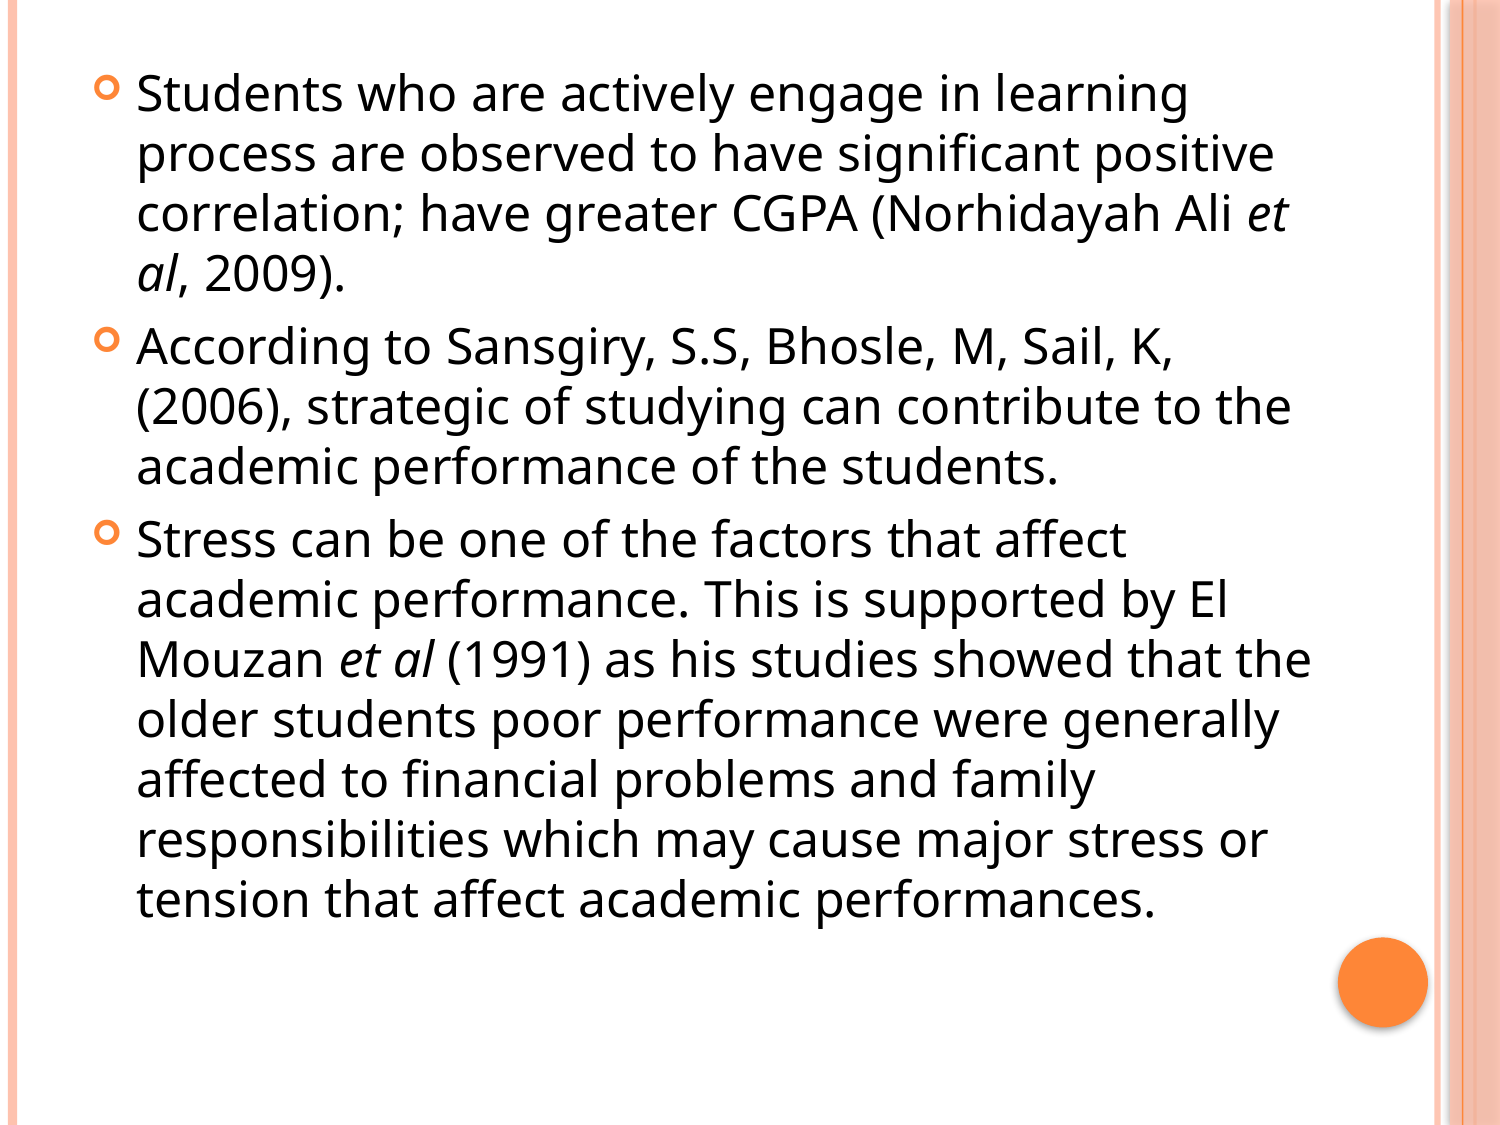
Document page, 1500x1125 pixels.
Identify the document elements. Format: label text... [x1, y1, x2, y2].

list Students who are actively engage in learning process are observed to have significant positive correlation; have greater CGPA (Norhidayah Ali et al, 2009). According to Sansgiry, S.S, Bhosle, M, Sail, K, (2006), strategic of studying can contribute to the academic performance of the students. Stress can be one of the factors that affect academic performance. This is supported by El Mouzan et al (1991) as his studies showed that the older students poor performance were generally affected to financial problems and family responsibilities which may cause major stress or tension that affect academic performances. [76, 54, 1349, 1047]
